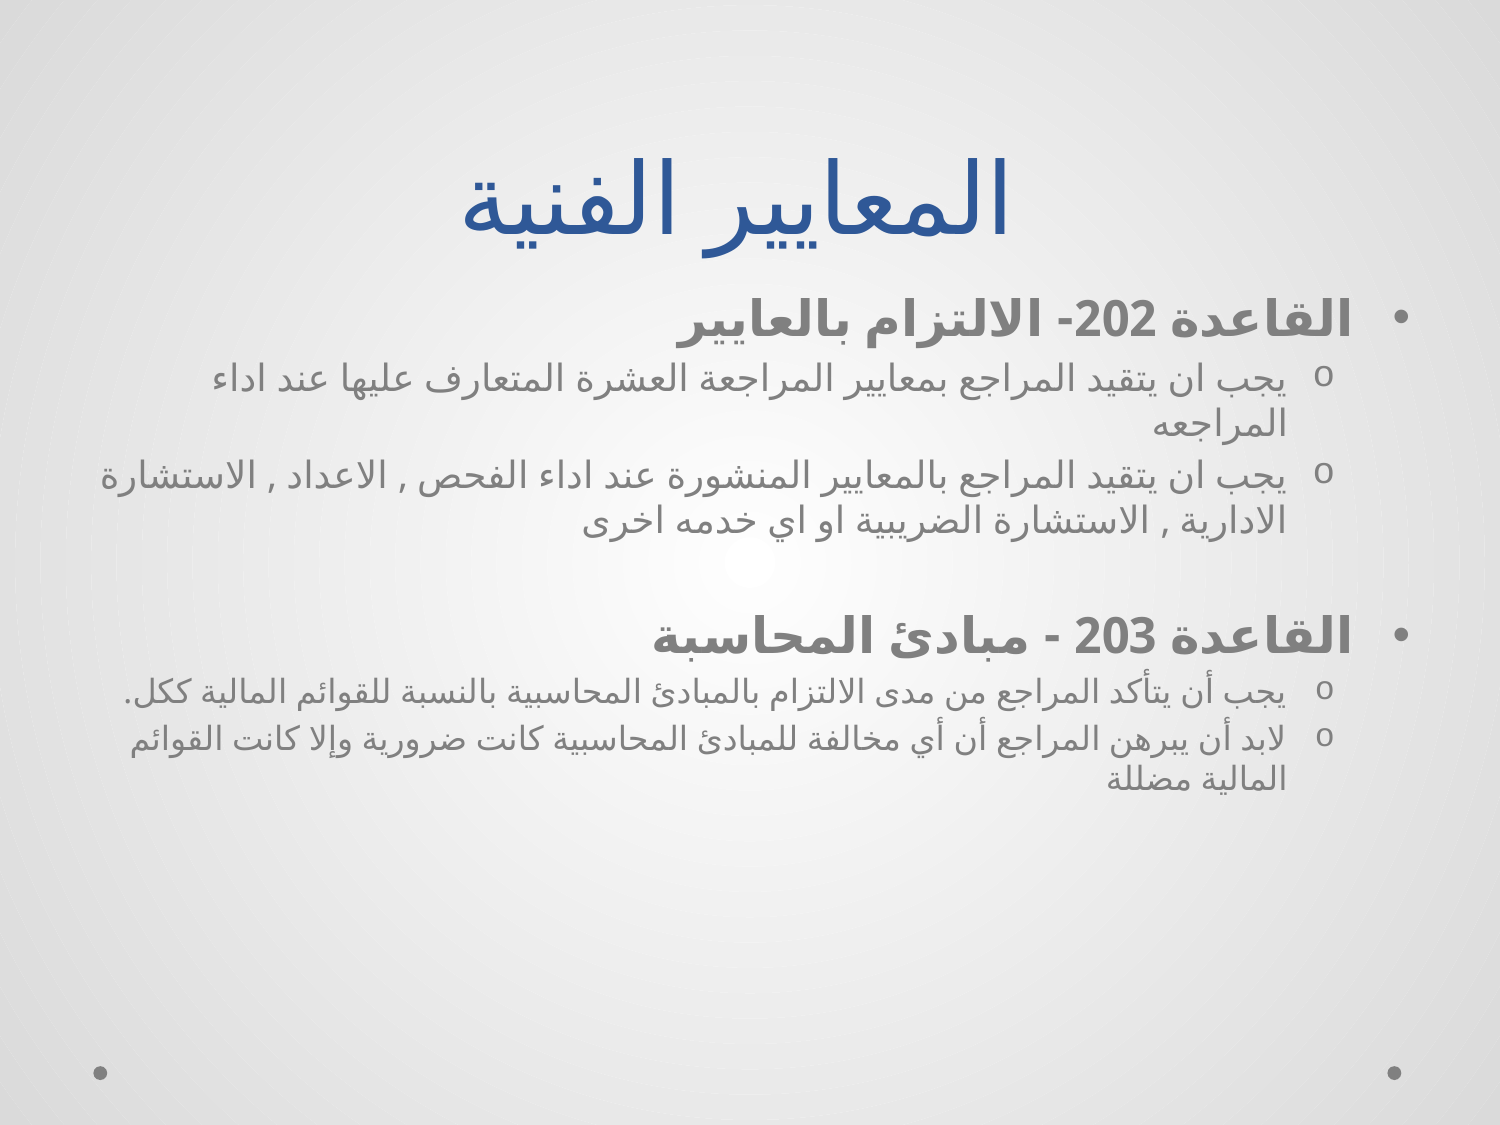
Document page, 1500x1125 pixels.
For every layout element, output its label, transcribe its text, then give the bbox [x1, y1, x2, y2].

title المعايير الفنية [75, 0, 1425, 263]
list القاعدة 202- الالتزام بالعايير يجب ان يتقيد المراجع بمعايير المراجعة العشرة المتعارف عليها عند اداء المراجعه يجب ان يتقيد المراجع بالمعايير المنشورة عند اداء الفحص , الاعداد , الاستشارة الادارية , الاستشارة الضريبية او اي خدمه اخرى القاعدة 203 - مبادئ المحاسبة يجب أن يتأكد المراجع من مدى الالتزام بالمبادئ المحاسبية بالنسبة للقوائم المالية ككل. لابد أن يبرهن المراجع أن أي مخالفة للمبادئ المحاسبية كانت ضرورية وإلا كانت القوائم المالية مضللة [75, 278, 1425, 1005]
